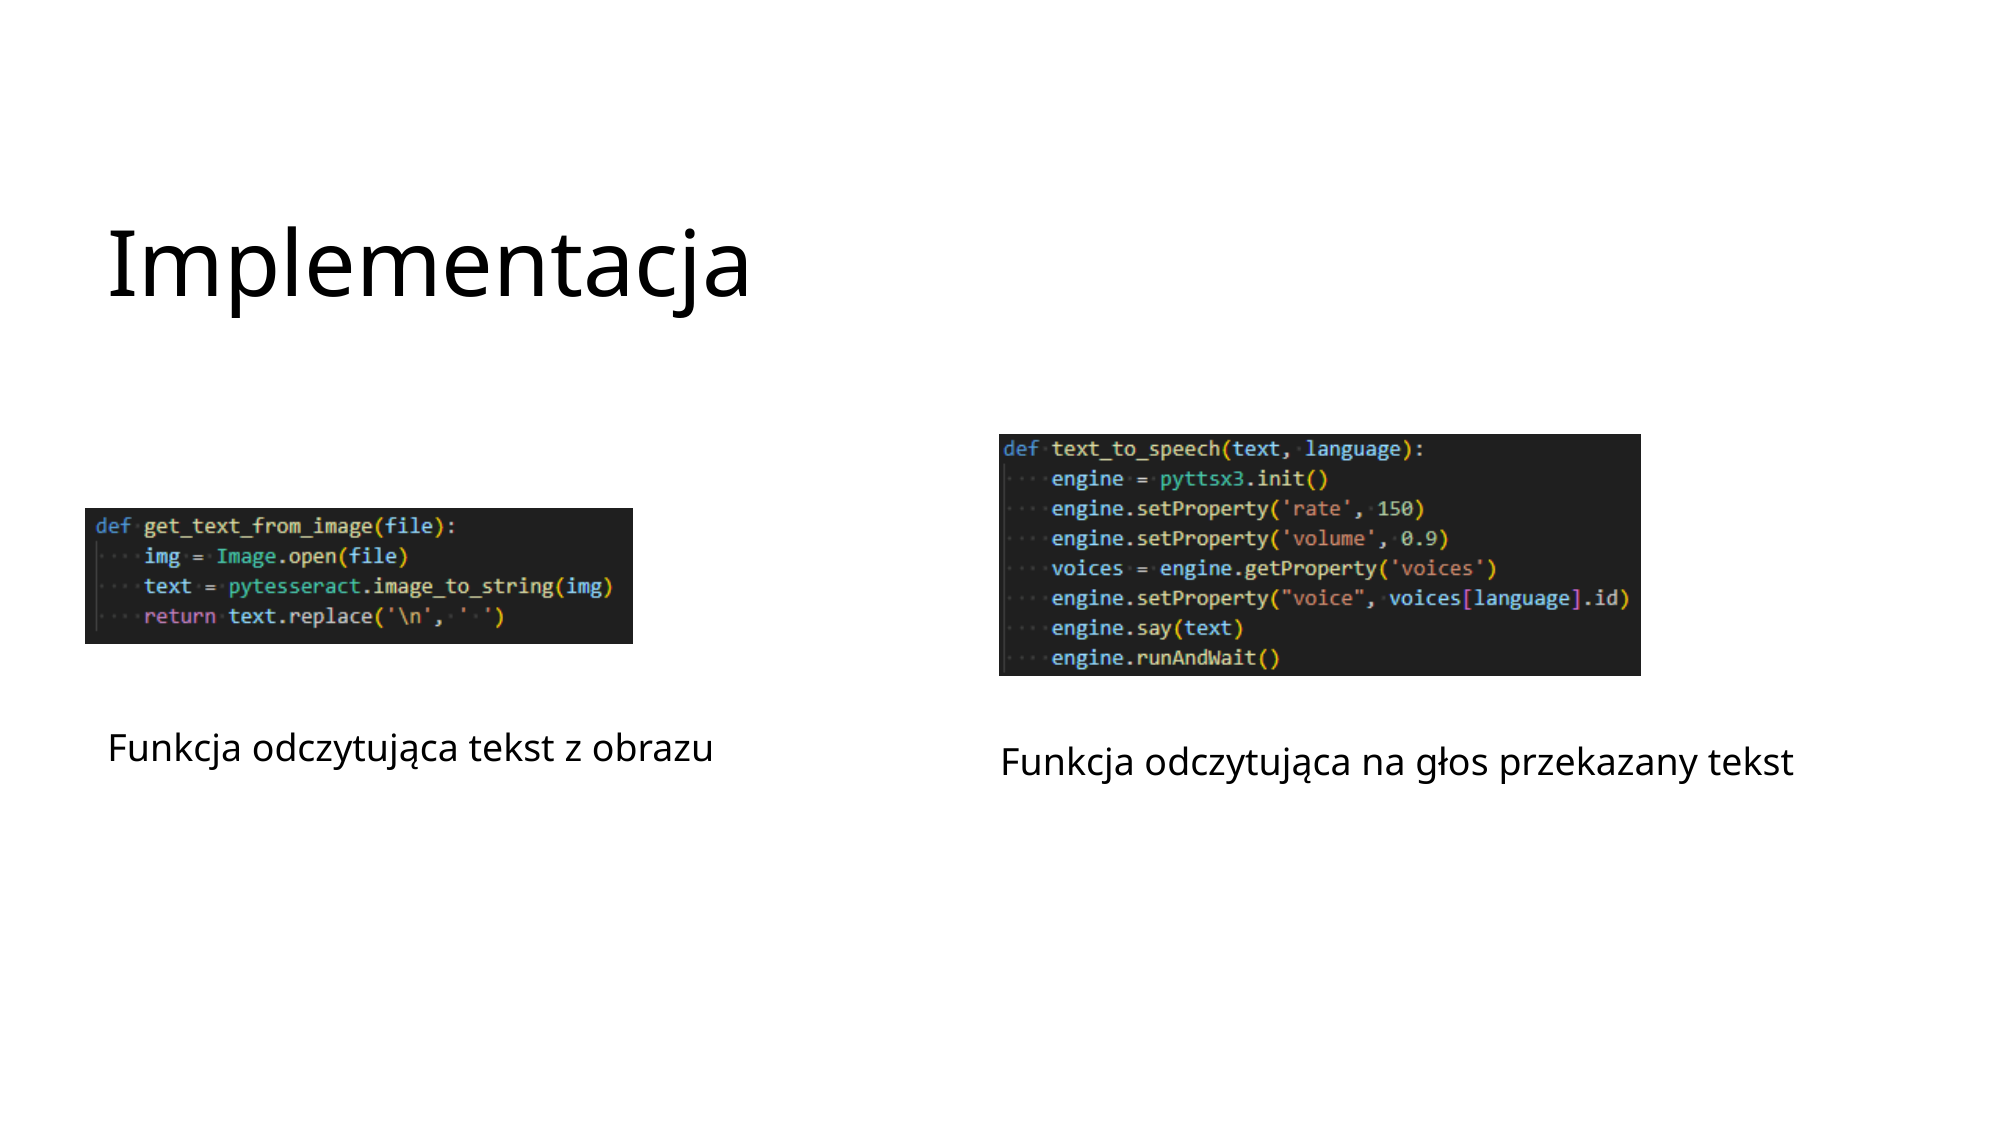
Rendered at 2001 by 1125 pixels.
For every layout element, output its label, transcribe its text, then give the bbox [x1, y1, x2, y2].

text_box Funkcja odczytująca tekst z obrazu [92, 716, 767, 777]
text_box Funkcja odczytująca na głos przekazany tekst [985, 730, 1845, 791]
picture [999, 434, 1641, 676]
title Implementacja [92, 197, 1449, 435]
picture [85, 508, 633, 644]
